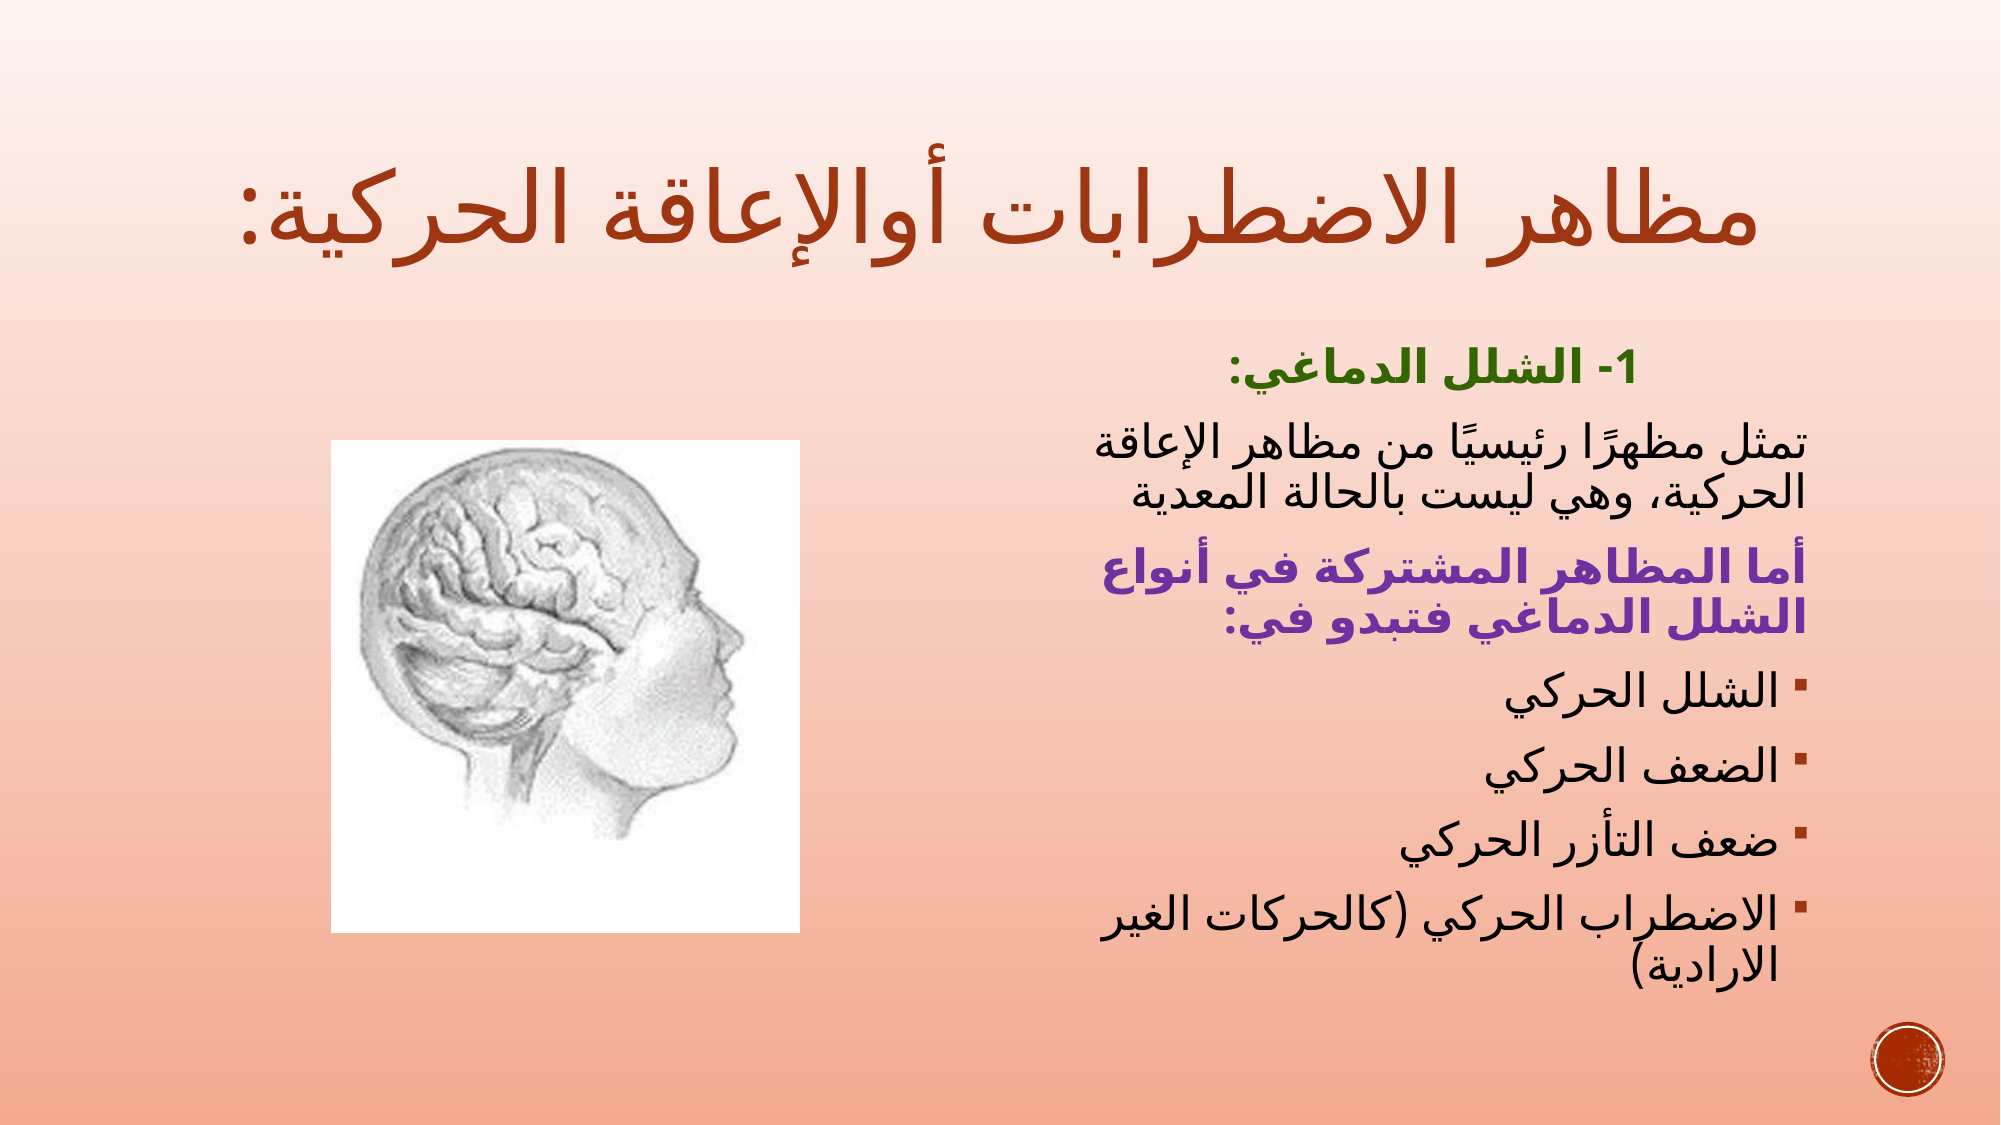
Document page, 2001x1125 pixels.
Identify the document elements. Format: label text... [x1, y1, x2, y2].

list 1- الشلل الدماغي: تمثل مظهرًا رئيسيًا من مظاهر الإعاقة الحركية، وهي ليست بالحالة المعدية أما المظاهر المشتركة في أنواع الشلل الدماغي فتبدو في: الشلل الحركي الضعف الحركي ضعف التأزر الحركي الاضطراب الحركي (كالحركات الغير الارادية) [1043, 335, 1824, 1013]
title مظاهر الاضطرابات أوالإعاقة الحركية: [175, 79, 1826, 344]
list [335, 444, 798, 930]
